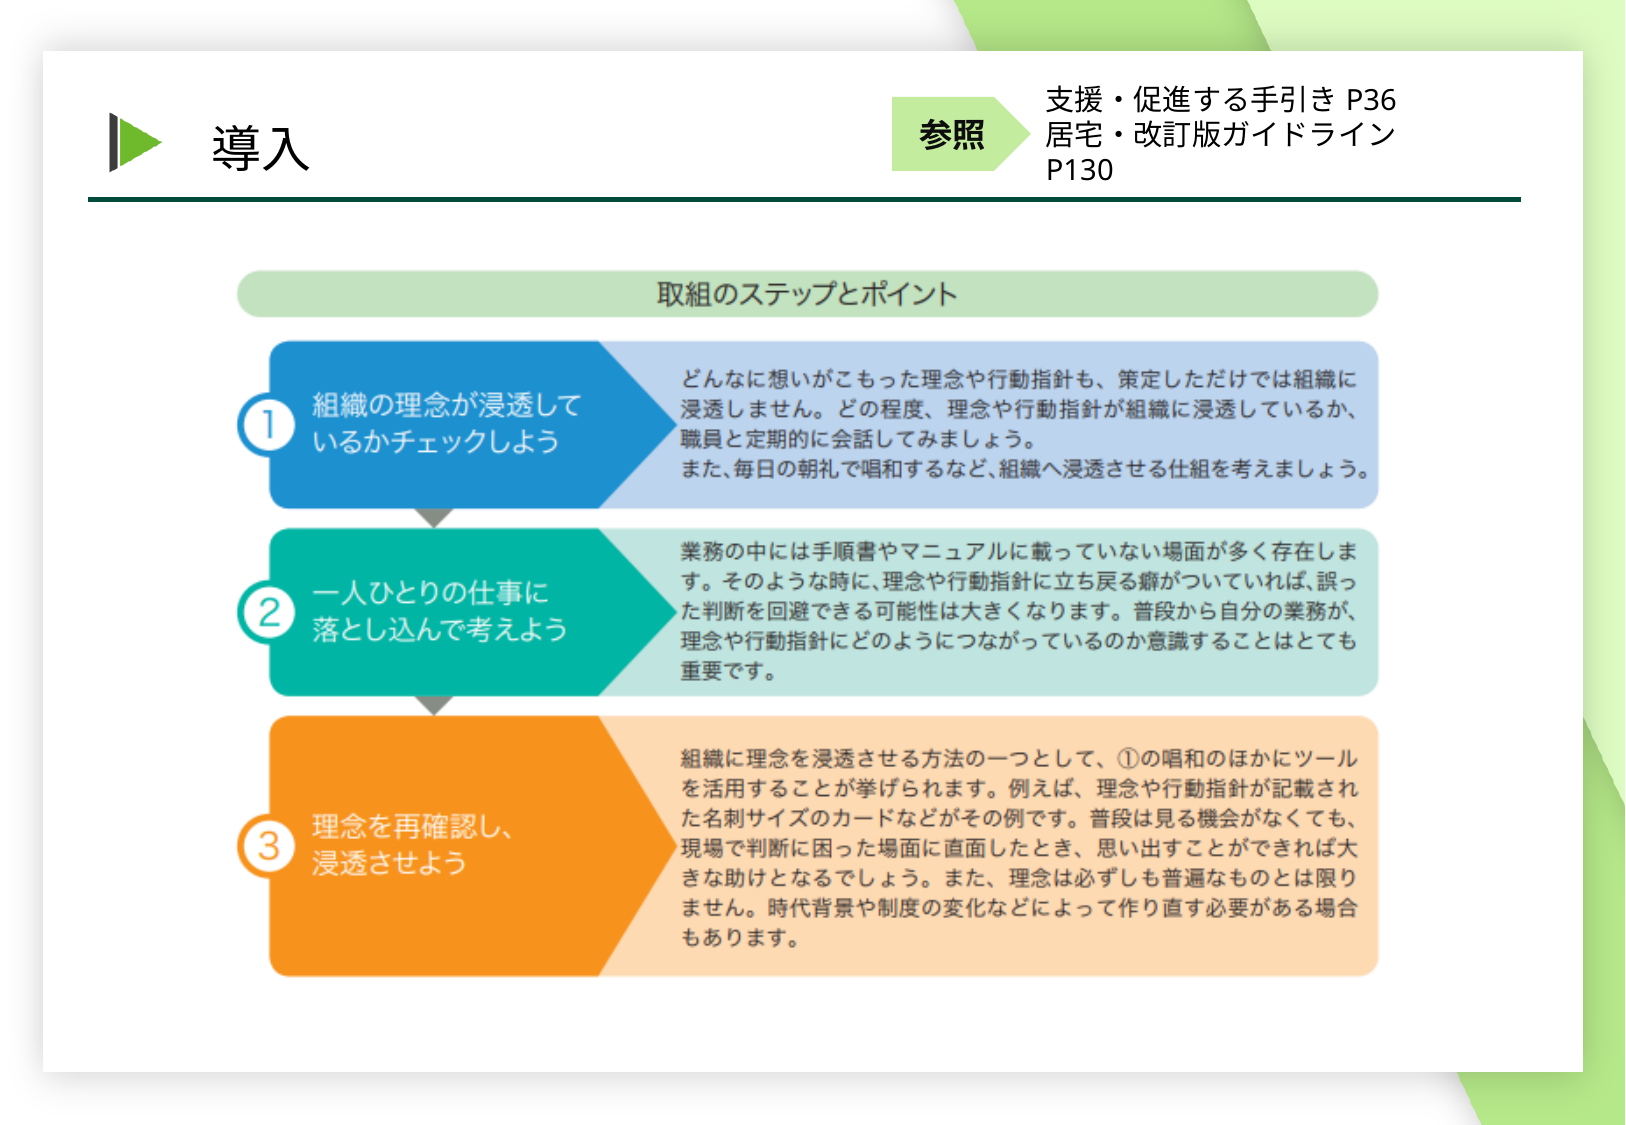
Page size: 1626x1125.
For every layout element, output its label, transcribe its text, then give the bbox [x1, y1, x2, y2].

list 支援・促進する手引き P36 居宅・改訂版ガイドライン P130 [1031, 96, 1517, 171]
picture [0, 0, 1625, 1125]
